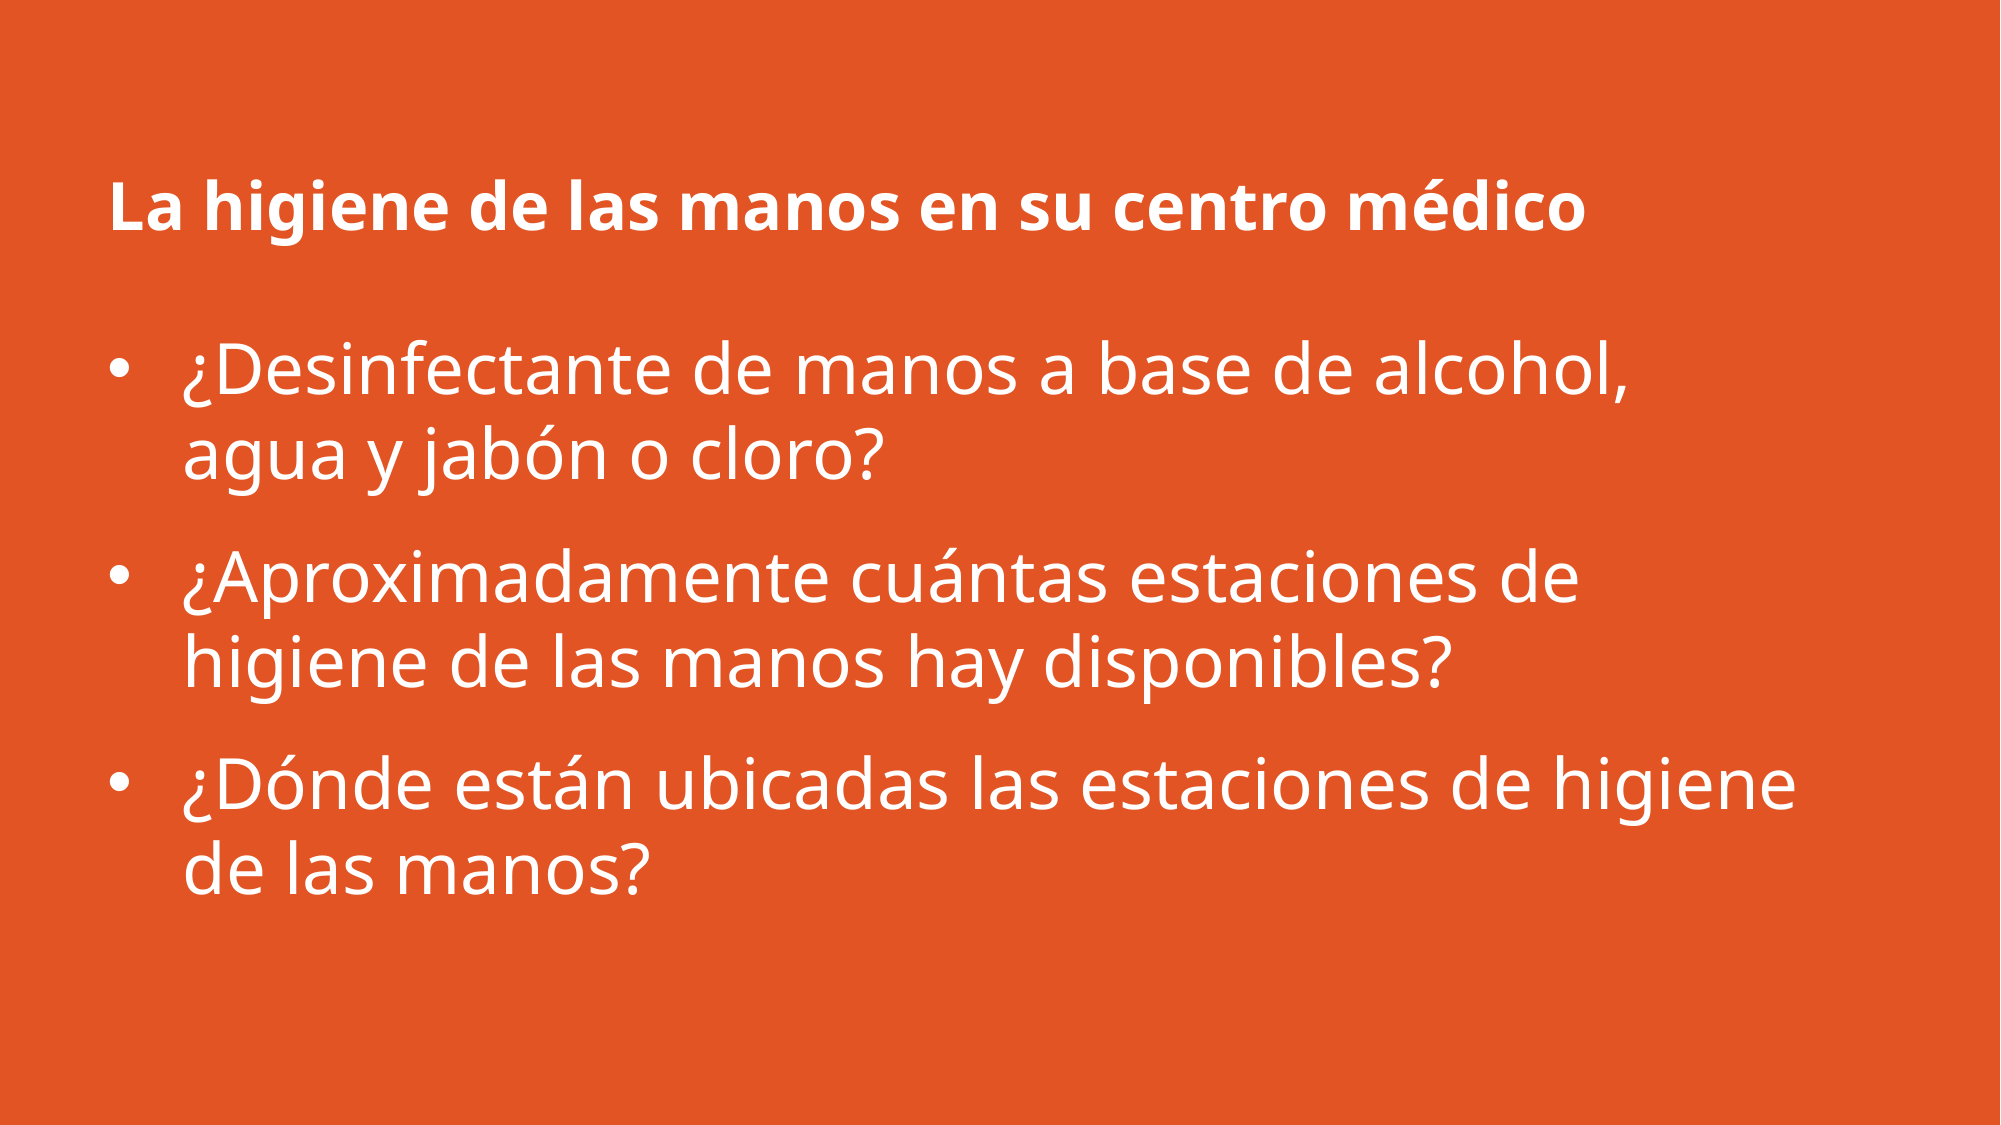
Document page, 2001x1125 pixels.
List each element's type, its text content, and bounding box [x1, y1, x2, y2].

title La higiene de las manos en su centro médico [92, 105, 1908, 252]
text_box ¿Desinfectante de manos a base de alcohol, agua y jabón o cloro? ¿Aproximadamente cuántas estaciones de higiene de las manos hay disponibles? ¿Dónde están ubicadas las estaciones de higiene de las manos? [92, 316, 1827, 916]
